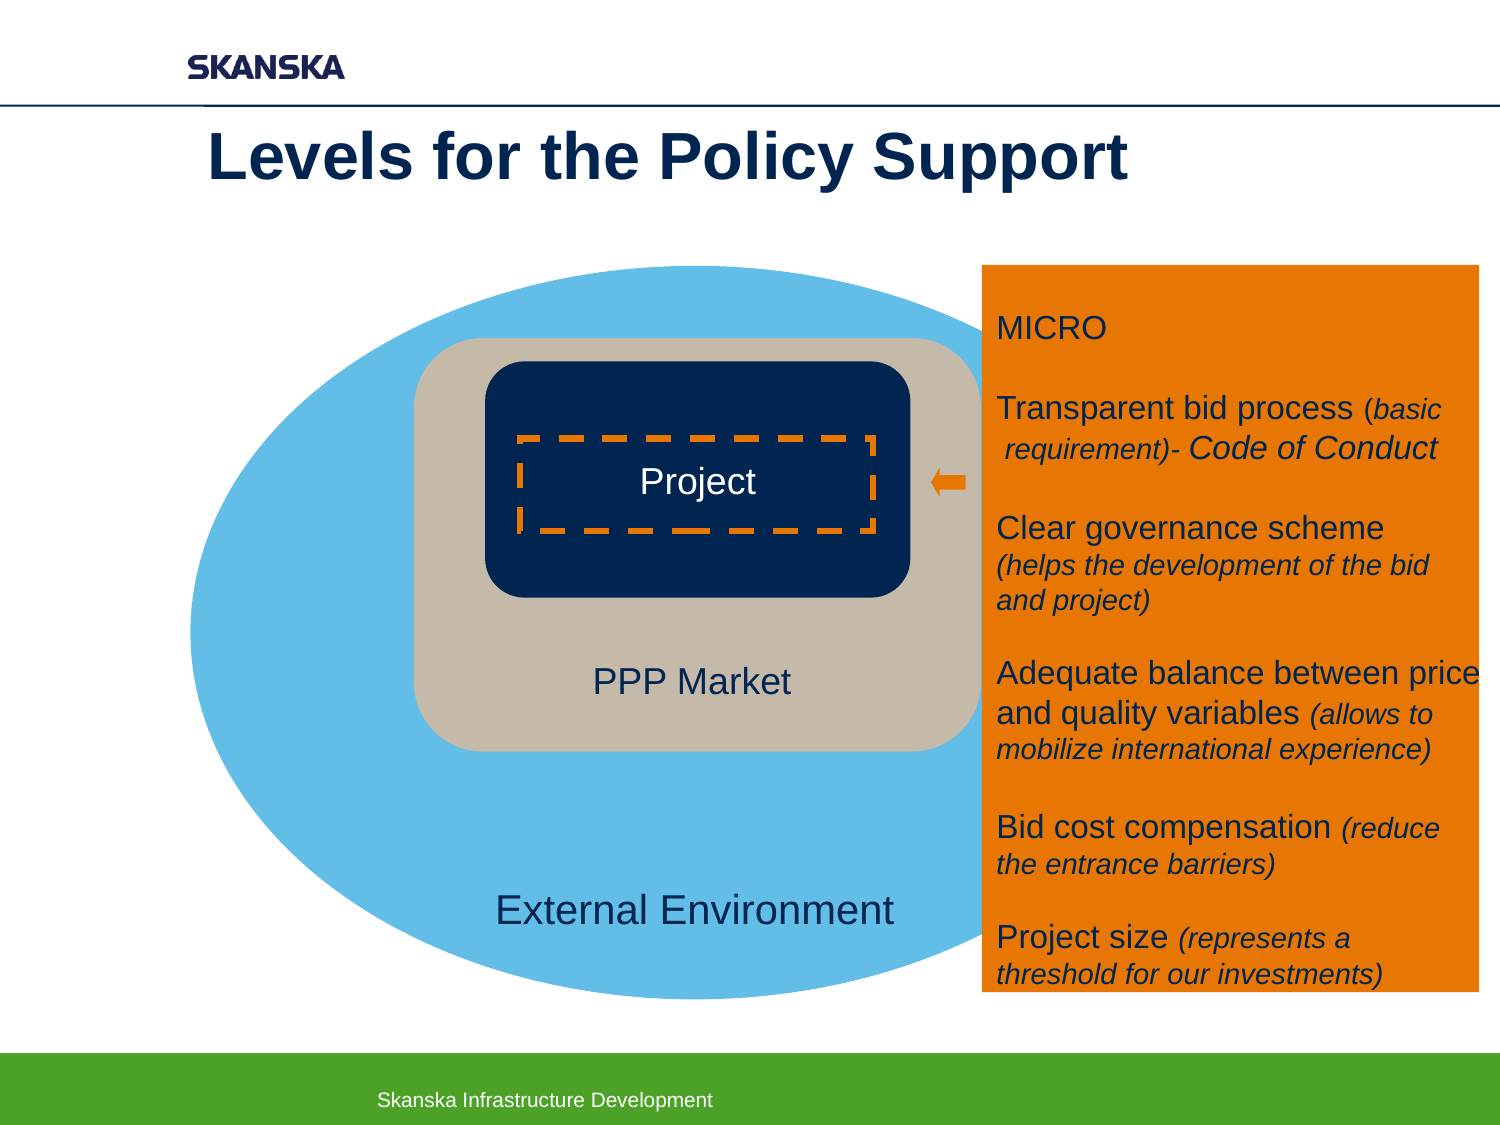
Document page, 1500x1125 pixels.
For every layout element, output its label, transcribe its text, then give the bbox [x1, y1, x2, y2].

text_box MICRO Transparent bid process (basic requirement)- Code of Conduct Clear governance scheme (helps the development of the bid and project) Adequate balance between price and quality variables (allows to mobilize international experience) Bid cost compensation (reduce the entrance barriers) Project size (represents a threshold for our investments) [981, 264, 1480, 993]
text_box [930, 467, 966, 497]
text_box Project [485, 361, 911, 598]
footer Skanska Infrastructure Development [361, 1078, 1284, 1110]
text_box External Environment [190, 265, 981, 1000]
picture [188, 55, 345, 79]
text_box [520, 438, 874, 531]
title Levels for the Policy Support [199, 114, 1466, 204]
text_box PPP Market [413, 338, 981, 752]
